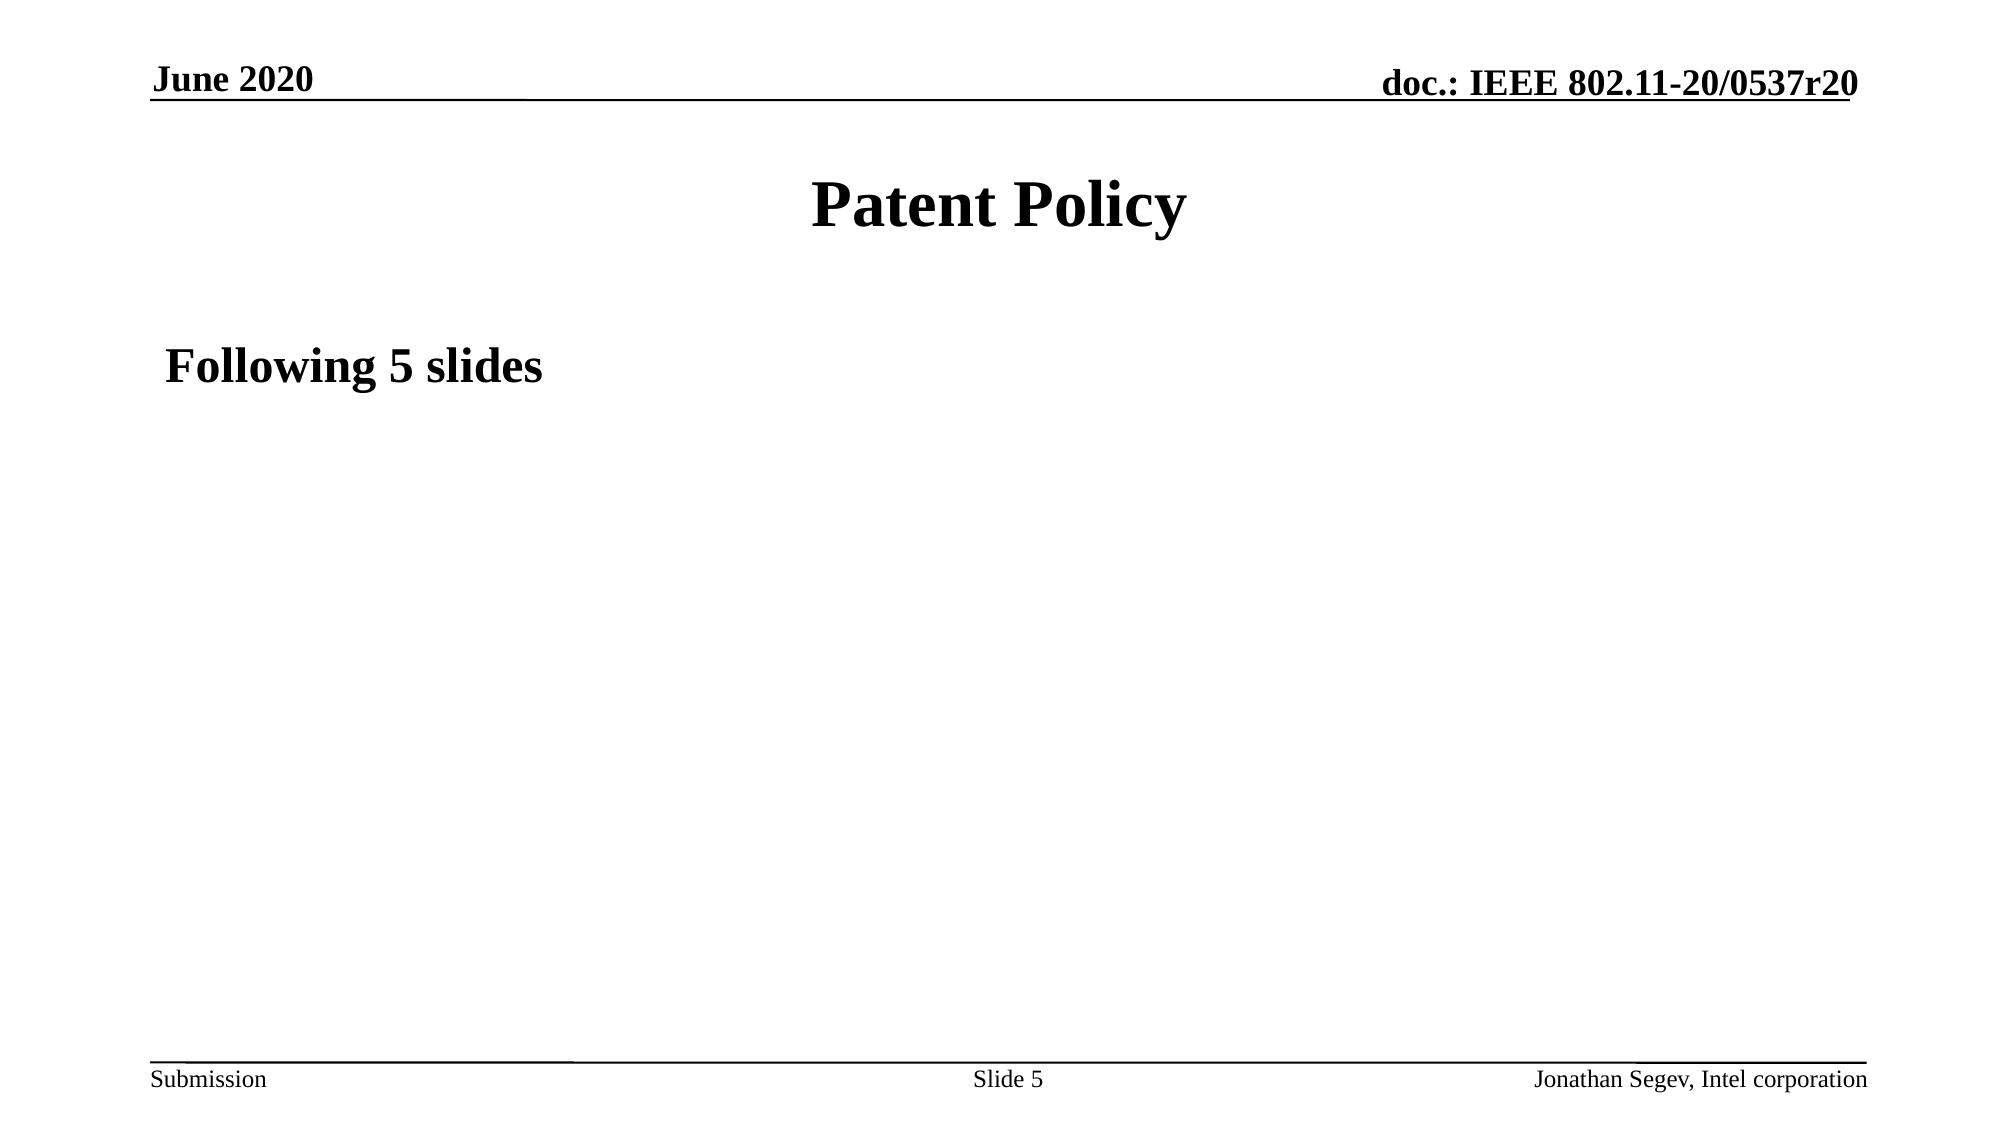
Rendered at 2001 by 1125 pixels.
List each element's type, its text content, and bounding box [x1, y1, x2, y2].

footer Jonathan Segev, Intel corporation [1171, 1061, 1869, 1093]
slide_number Slide 5 [950, 1061, 1067, 1123]
list Following 5 slides [149, 324, 1850, 1000]
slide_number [152, 54, 563, 100]
title Patent Policy [149, 112, 1850, 288]
